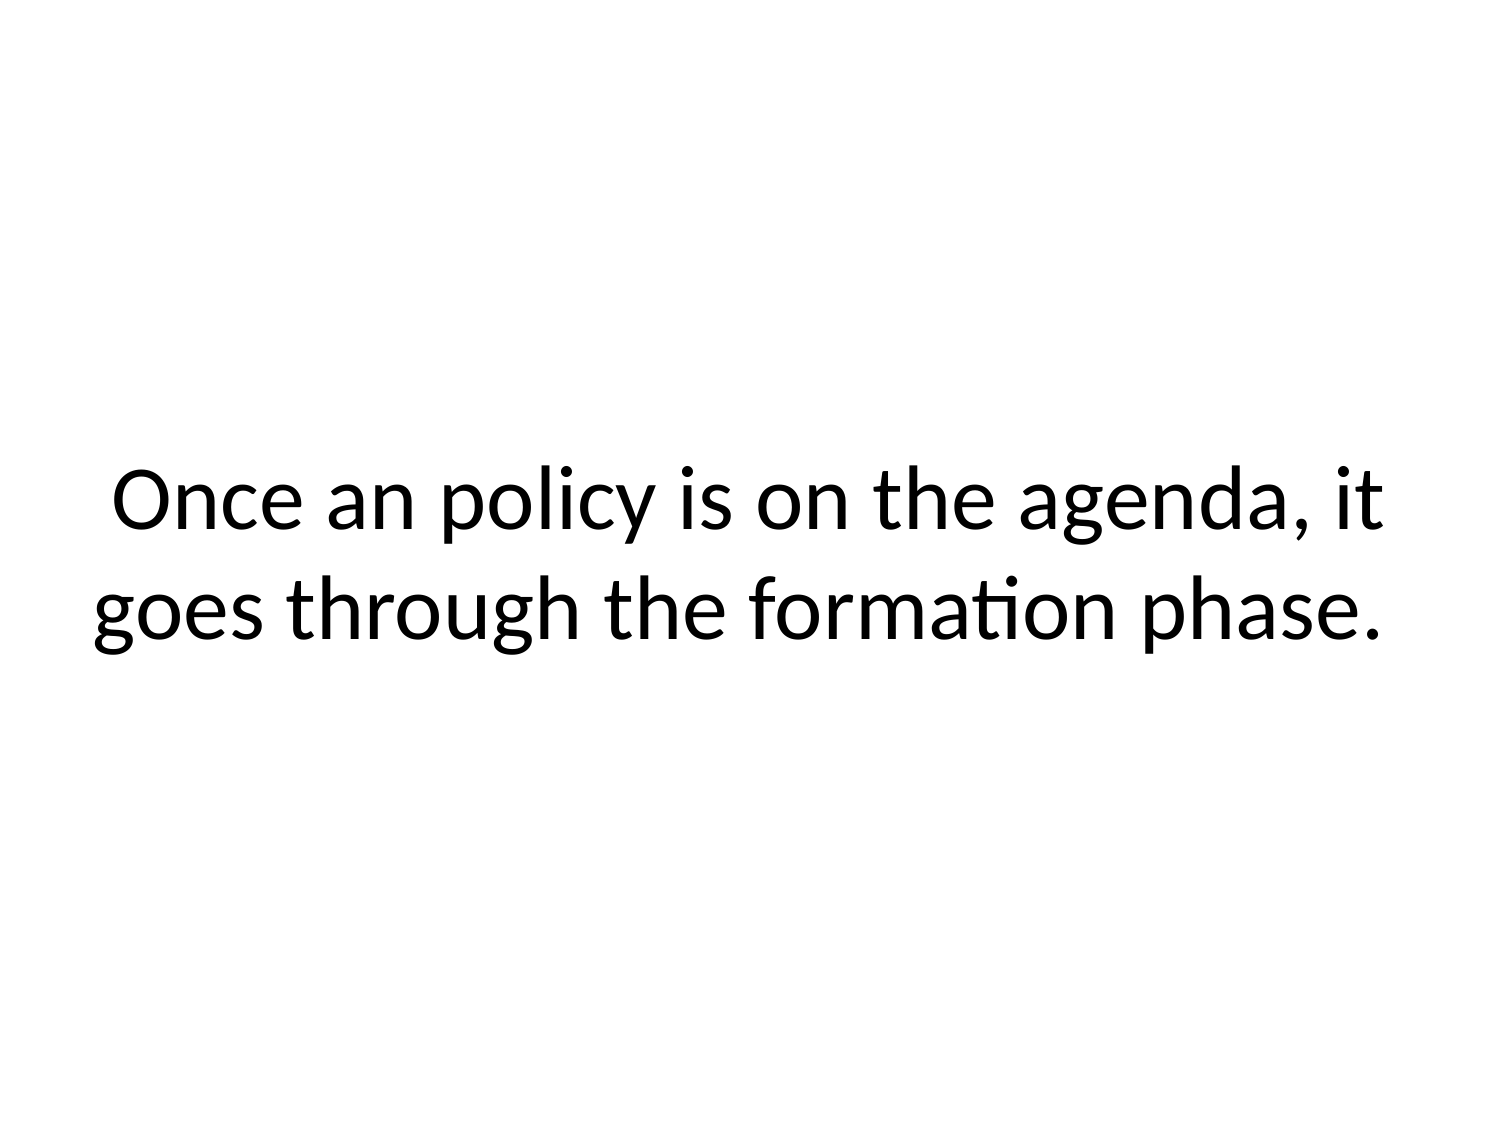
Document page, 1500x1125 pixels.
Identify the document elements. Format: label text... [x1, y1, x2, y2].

title Once an policy is on the agenda, it goes through the formation phase. [75, 45, 1425, 1050]
